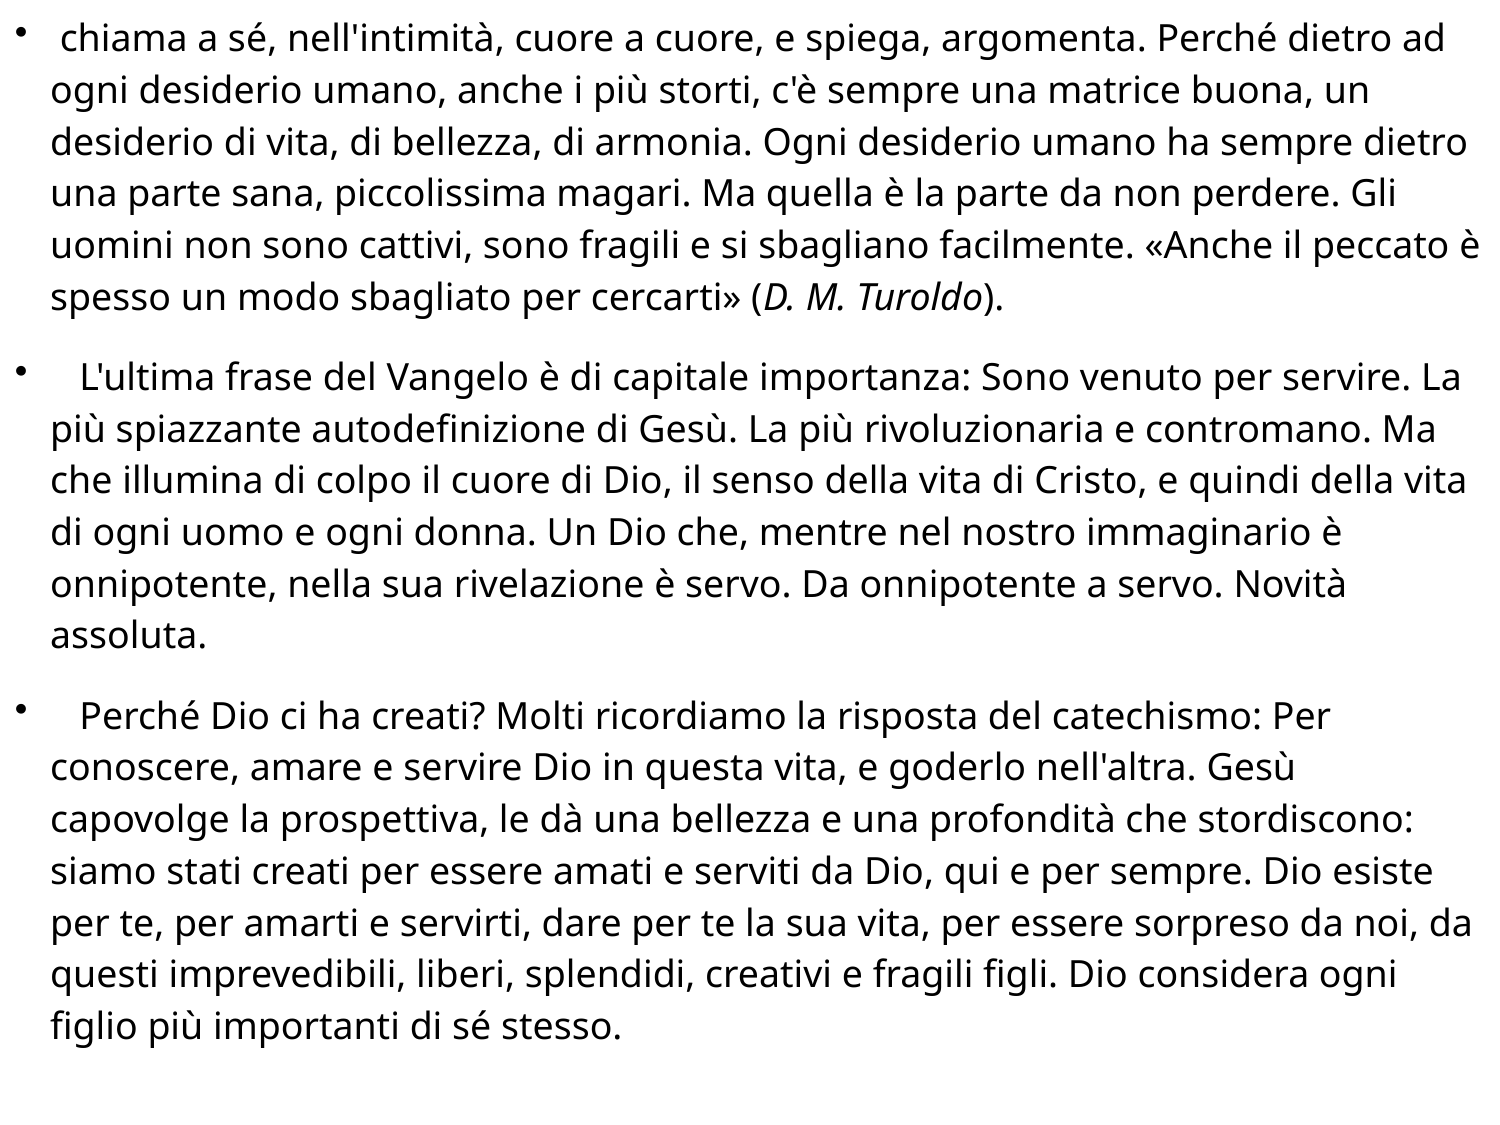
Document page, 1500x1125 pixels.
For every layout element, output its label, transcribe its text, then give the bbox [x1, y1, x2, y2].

text_box chiama a sé, nell'intimità, cuore a cuore, e spiega, argomenta. Perché dietro ad ogni desiderio umano, anche i più storti, c'è sempre una matrice buona, un desiderio di vita, di bellezza, di armonia. Ogni desiderio umano ha sempre dietro una parte sana, piccolissima magari. Ma quella è la parte da non perdere. Gli uomini non sono cattivi, sono fragili e si sbagliano facilmente. «Anche il peccato è spesso un modo sbagliato per cercarti» (D. M. Turoldo). L'ultima frase del Vangelo è di capitale importanza: Sono venuto per servire. La più spiazzante autodefinizione di Gesù. La più rivoluzionaria e contromano. Ma che illumina di colpo il cuore di Dio, il senso della vita di Cristo, e quindi della vita di ogni uomo e ogni donna. Un Dio che, mentre nel nostro immaginario è onnipotente, nella sua rivelazione è servo. Da onnipotente a servo. Novità assoluta. Perché Dio ci ha creati? Molti ricordiamo la risposta del catechismo: Per conoscere, amare e servire Dio in questa vita, e goderlo nell'altra. Gesù capovolge la prospettiva, le dà una bellezza e una profondità che stordiscono: siamo stati creati per essere amati e serviti da Dio, qui e per sempre. Dio esiste per te, per amarti e servirti, dare per te la sua vita, per essere sorpreso da noi, da questi imprevedibili, liberi, splendidi, creativi e fragili figli. Dio considera ogni figlio più importanti di sé stesso. [0, 0, 1500, 1125]
